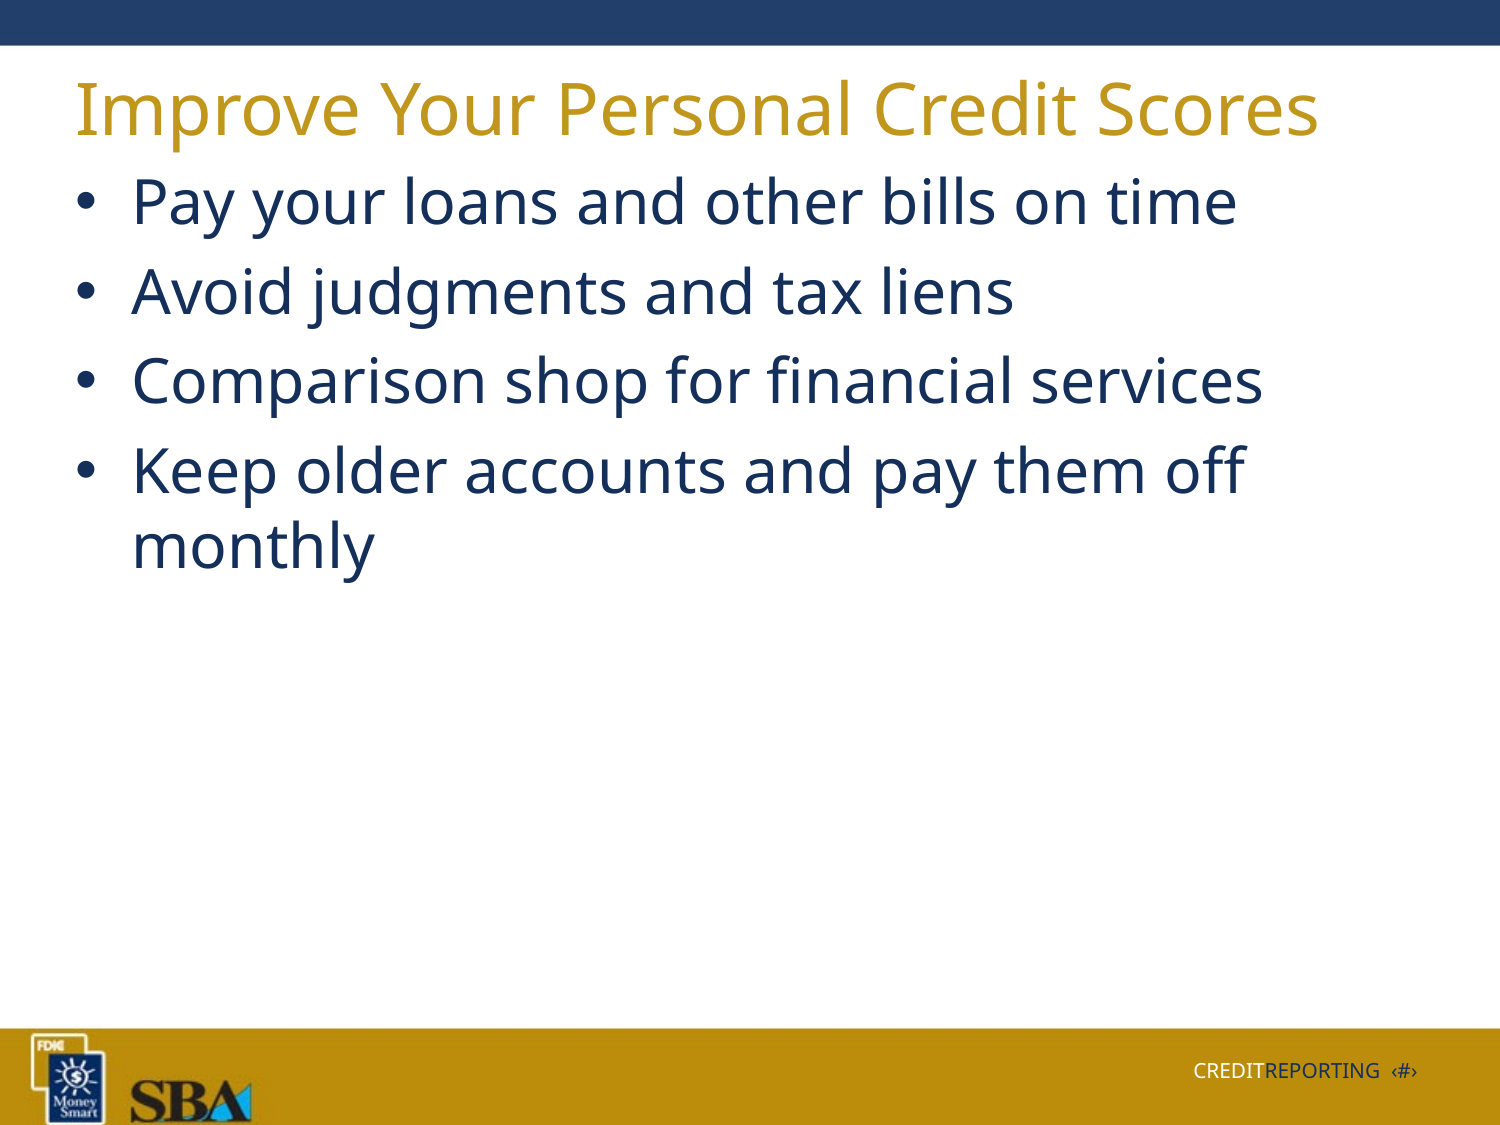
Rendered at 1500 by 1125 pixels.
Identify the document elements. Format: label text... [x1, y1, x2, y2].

list Pay your loans and other bills on time Avoid judgments and tax liens Comparison shop for financial services Keep older accounts and pay them off monthly [74, 161, 1426, 863]
title Improve Your Personal Credit Scores [74, 61, 1451, 163]
picture [0, 0, 1500, 1125]
